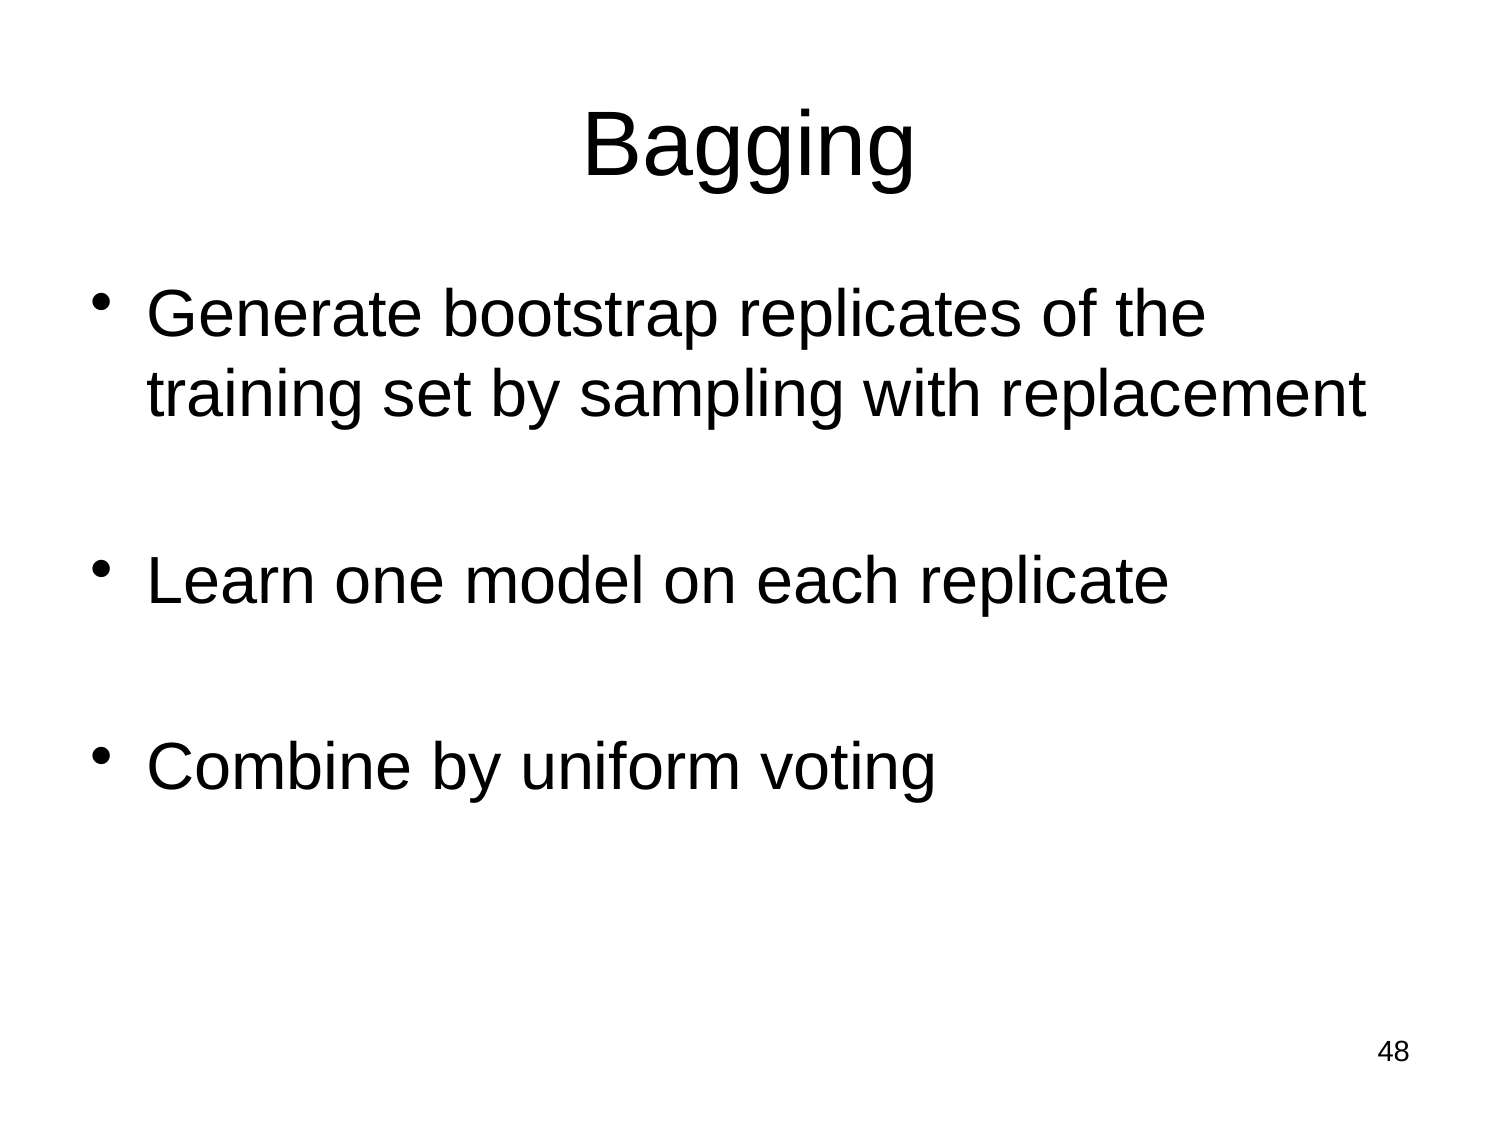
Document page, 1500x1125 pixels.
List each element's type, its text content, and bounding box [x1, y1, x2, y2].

title Bagging [75, 45, 1425, 233]
list Generate bootstrap replicates of the training set by sampling with replacement Learn one model on each replicate Combine by uniform voting [75, 262, 1425, 1005]
slide_number 48 [1074, 1024, 1426, 1103]
